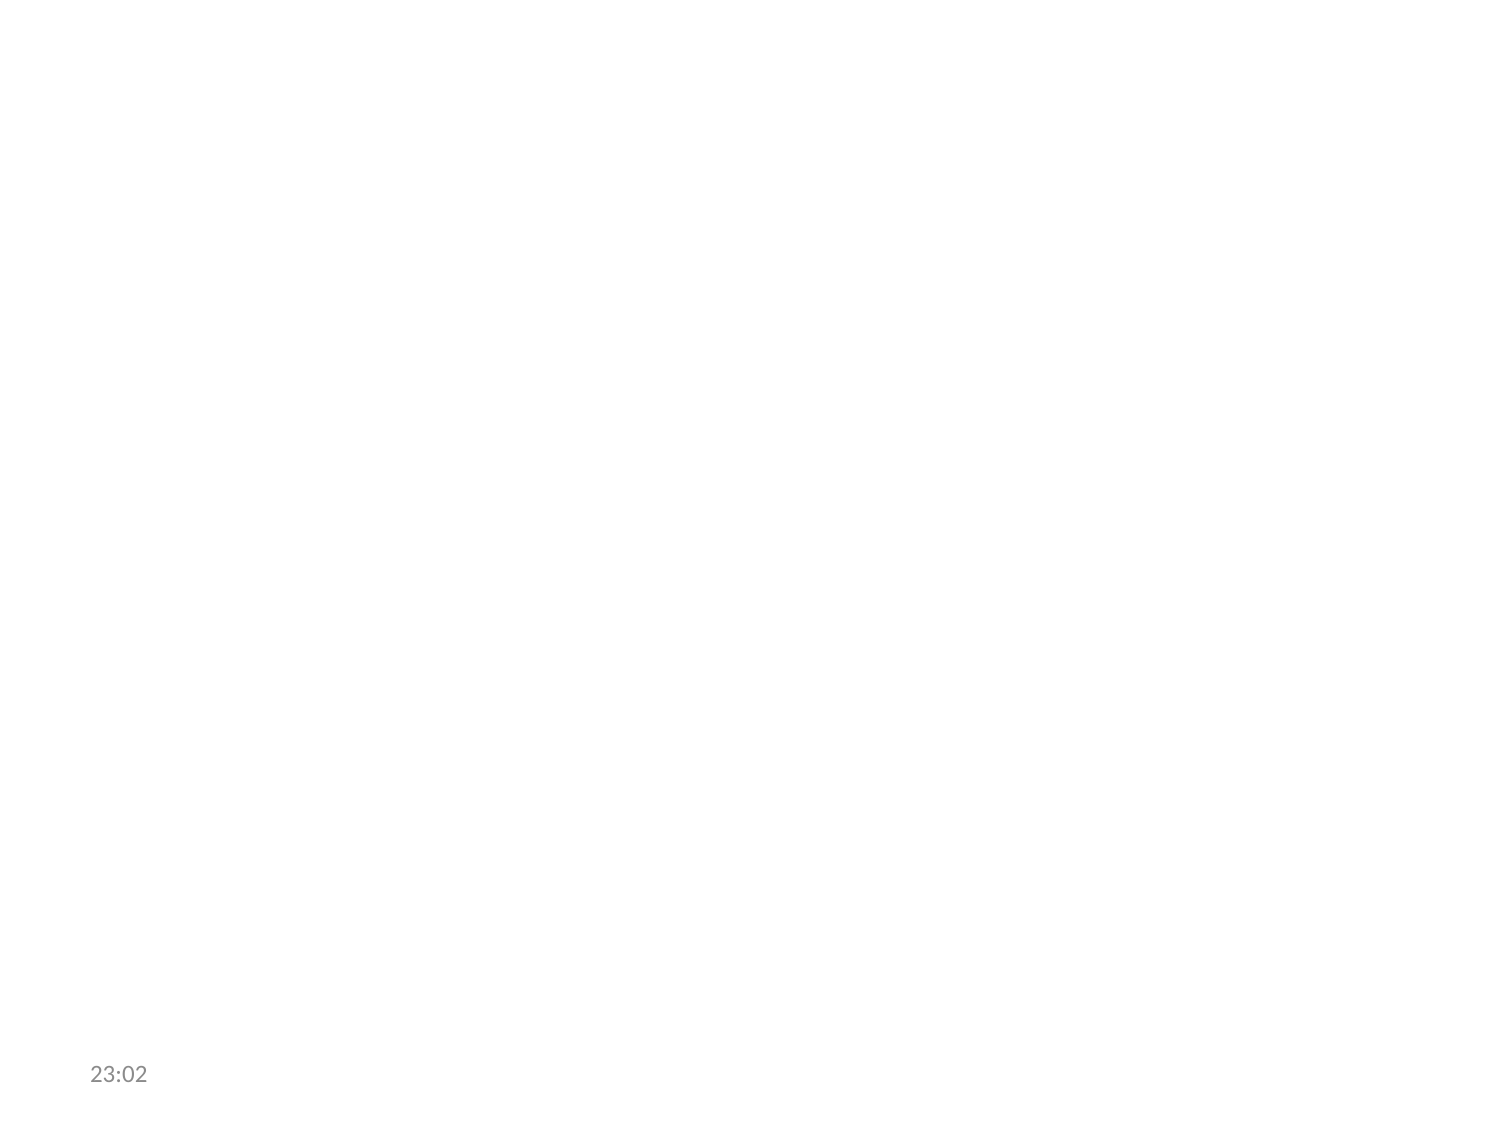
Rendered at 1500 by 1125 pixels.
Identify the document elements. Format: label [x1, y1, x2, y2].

slide_number [75, 1042, 425, 1103]
